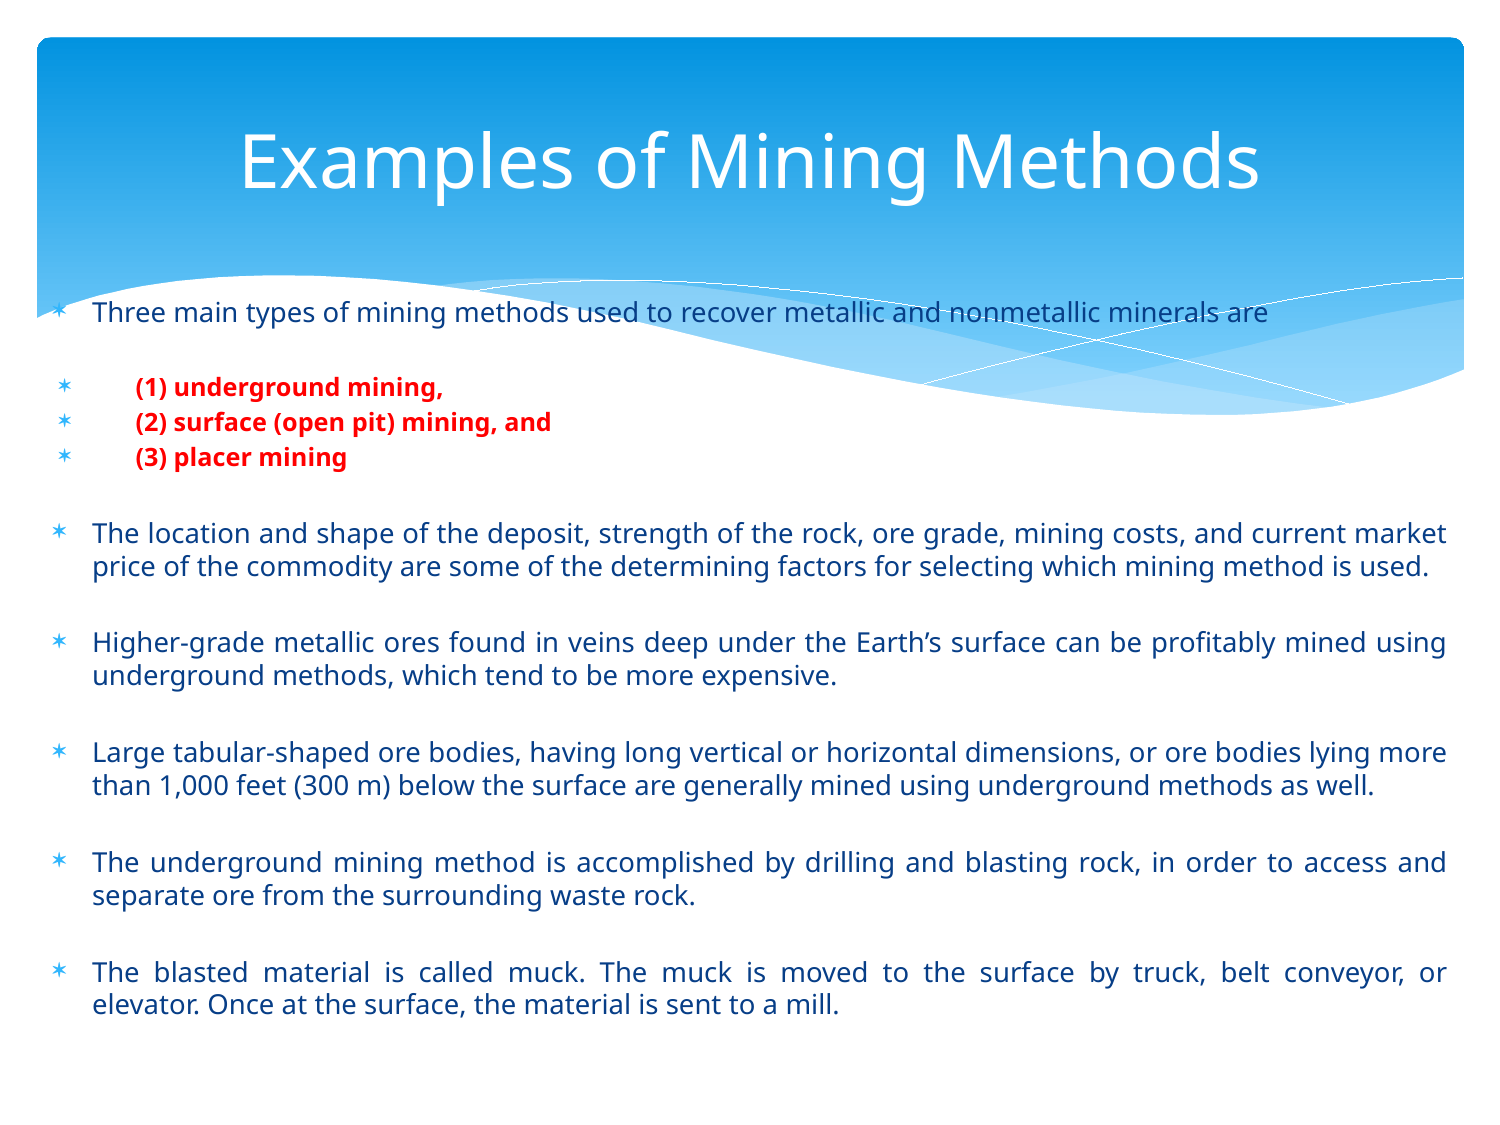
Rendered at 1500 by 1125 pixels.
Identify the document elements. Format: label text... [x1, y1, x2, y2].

title Examples of Mining Methods [75, 55, 1425, 261]
list Three main types of mining methods used to recover metallic and nonmetallic minerals are (1) underground mining, (2) surface (open pit) mining, and (3) placer mining The location and shape of the deposit, strength of the rock, ore grade, mining costs, and current market price of the commodity are some of the determining factors for selecting which mining method is used. Higher-grade metallic ores found in veins deep under the Earth’s surface can be profitably mined using underground methods, which tend to be more expensive. Large tabular-shaped ore bodies, having long vertical or horizontal dimensions, or ore bodies lying more than 1,000 feet (300 m) below the surface are generally mined using underground methods as well. The underground mining method is accomplished by drilling and blasting rock, in order to access and separate ore from the surrounding waste rock. The blasted material is called muck. The muck is moved to the surface by truck, belt conveyor, or elevator. Once at the surface, the material is sent to a mill. [37, 287, 1463, 1100]
